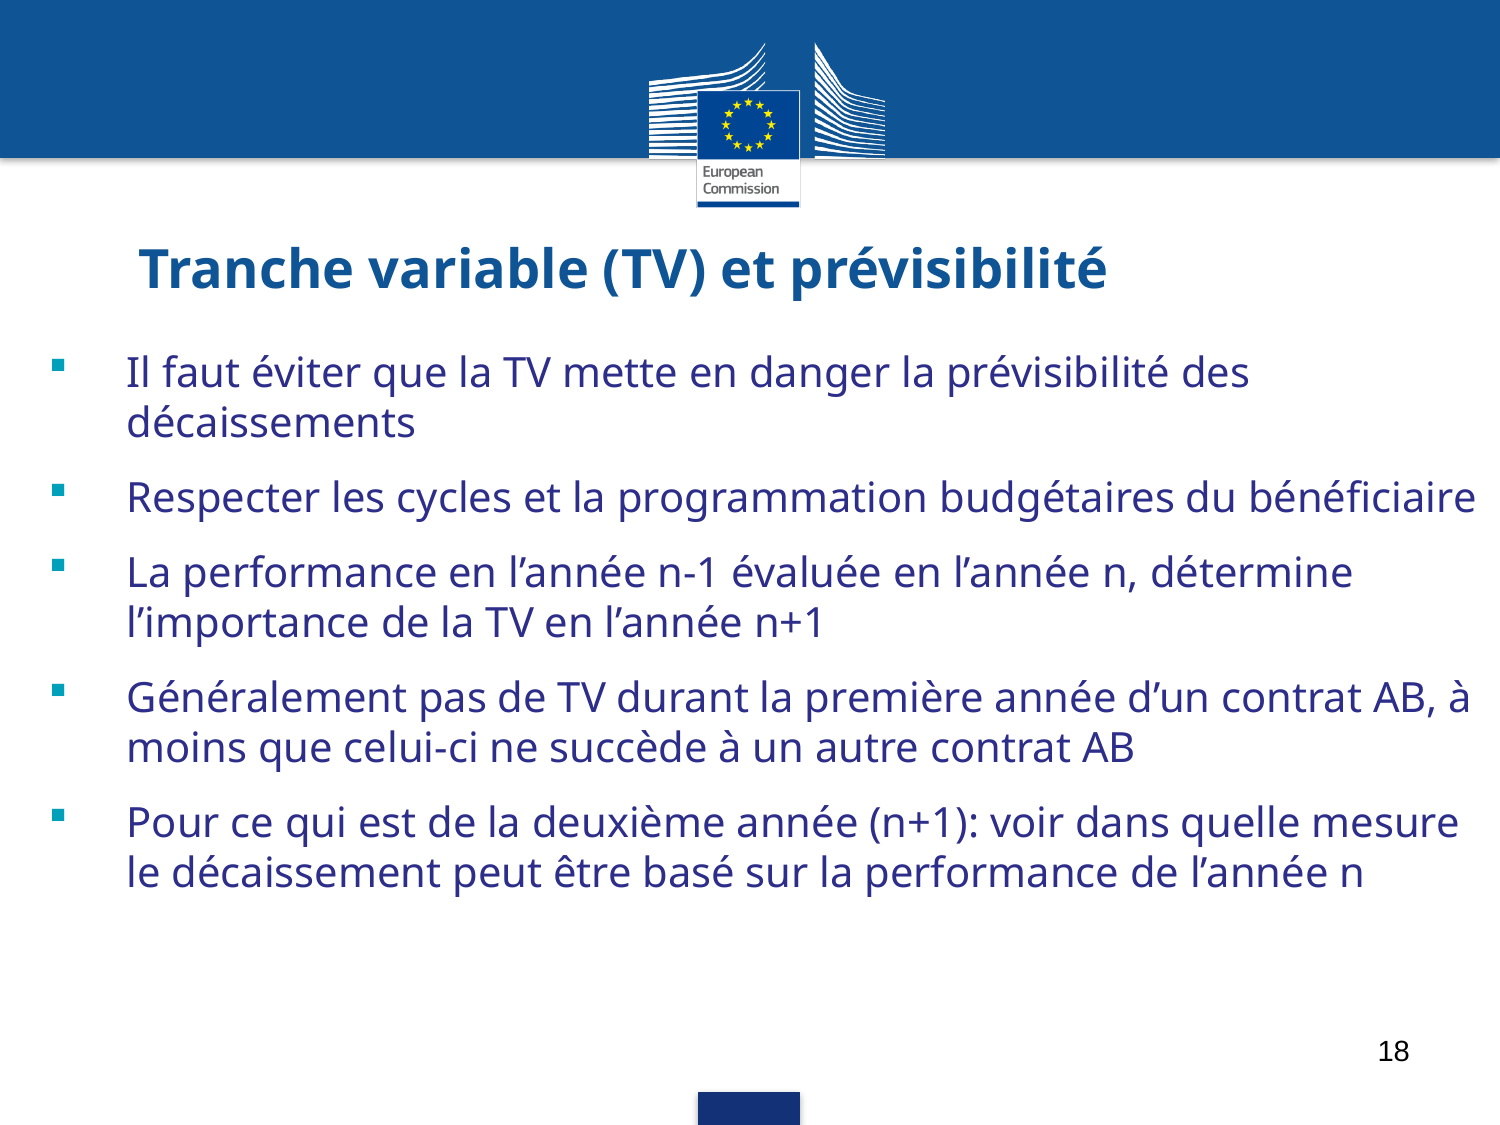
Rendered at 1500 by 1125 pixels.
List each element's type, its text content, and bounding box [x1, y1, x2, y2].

list Il faut éviter que la TV mette en danger la prévisibilité des décaissements Respecter les cycles et la programmation budgétaires du bénéficiaire La performance en l’année n-1 évaluée en l’année n, détermine l’importance de la TV en l’année n+1 Généralement pas de TV durant la première année d’un contrat AB, à moins que celui-ci ne succède à un autre contrat AB Pour ce qui est de la deuxième année (n+1): voir dans quelle mesure le décaissement peut être basé sur la performance de l’année n [0, 337, 1500, 1024]
title Tranche variable (TV) et prévisibilité [64, 219, 1416, 315]
picture [649, 42, 885, 208]
slide_number 18 [1074, 1024, 1425, 1103]
